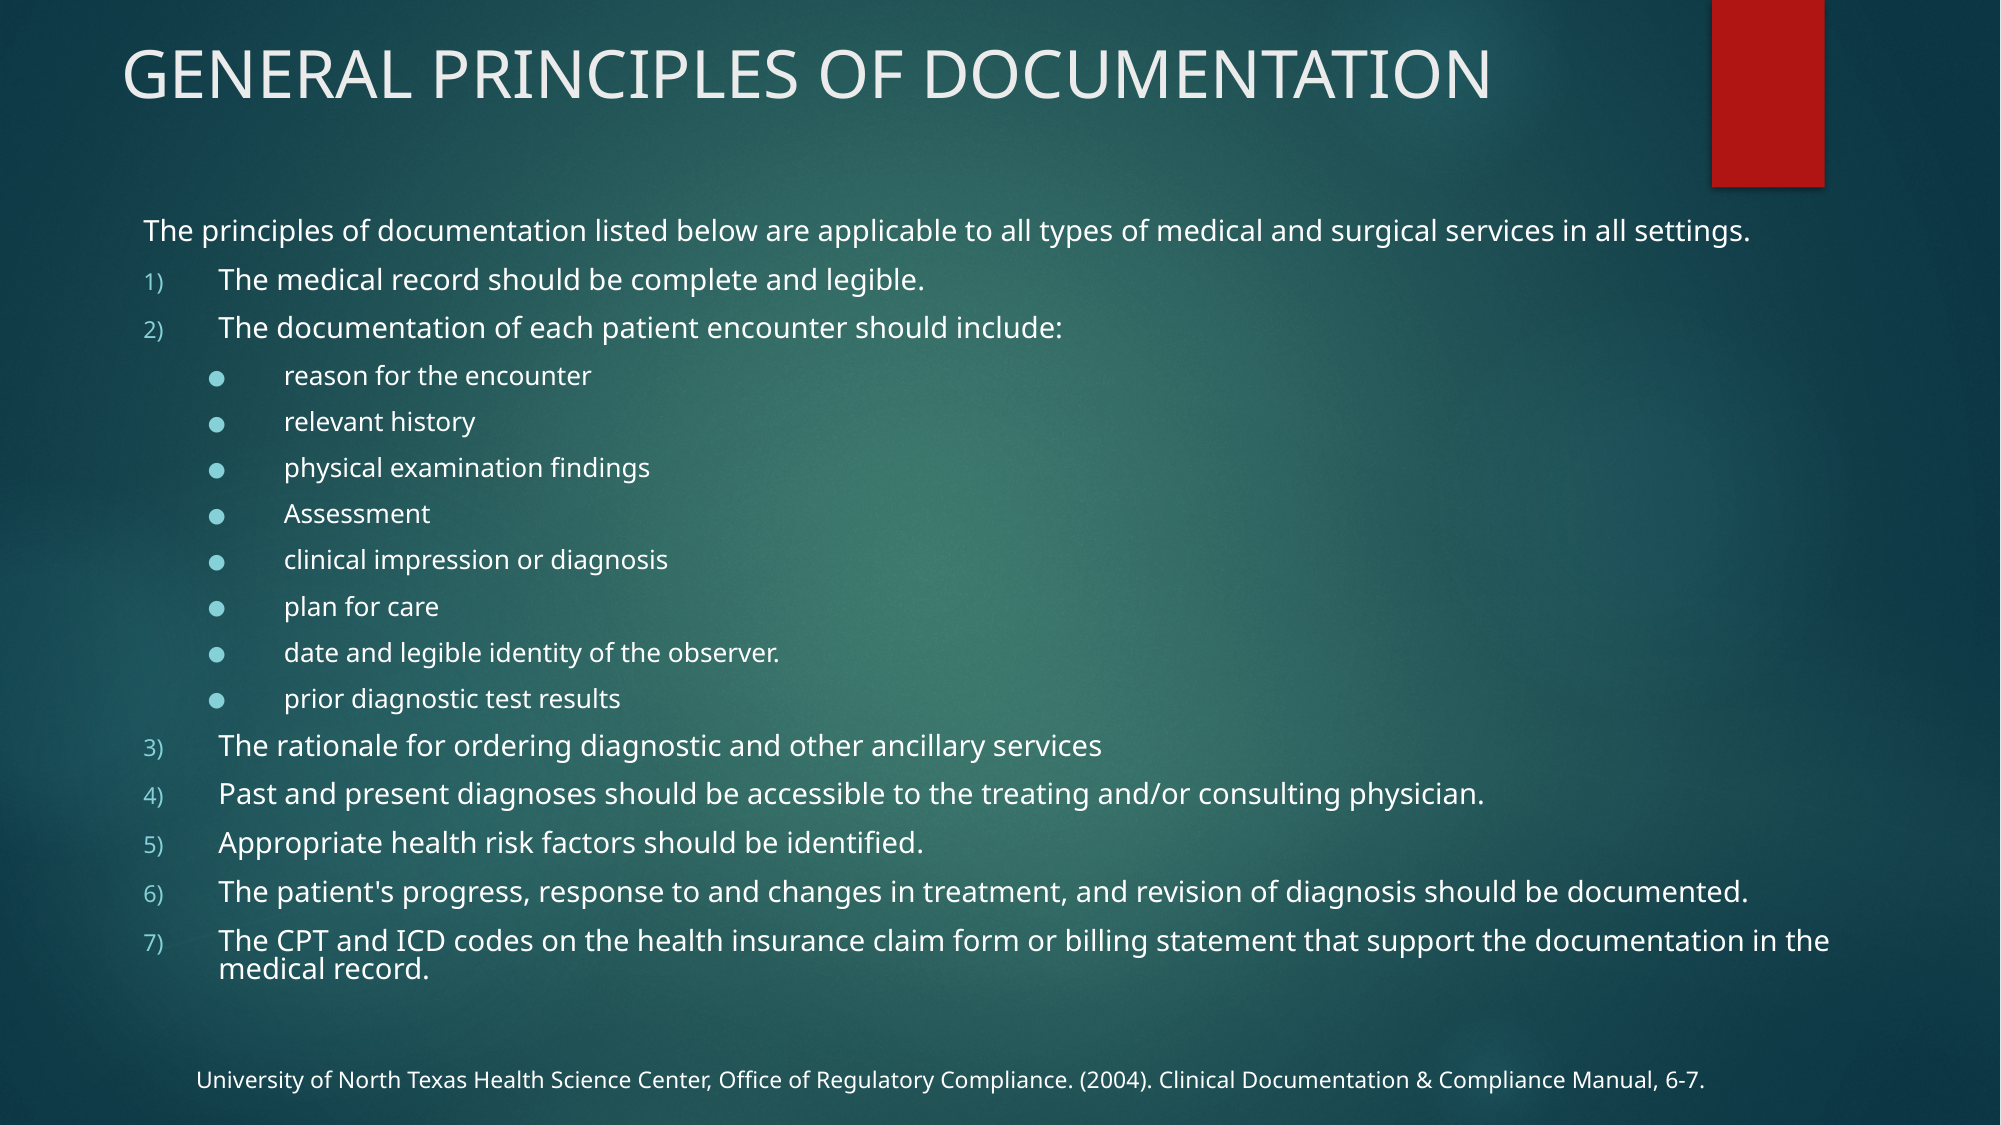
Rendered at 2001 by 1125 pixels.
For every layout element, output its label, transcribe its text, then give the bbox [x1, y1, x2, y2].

title GENERAL PRINCIPLES OF DOCUMENTATION [106, 24, 1649, 254]
picture [0, 0, 2001, 1125]
text_box University of North Texas Health Science Center, Office of Regulatory Compliance. (2004). Clinical Documentation & Compliance Manual, 6-7. [181, 1057, 1819, 1101]
list The principles of documentation listed below are applicable to all types of medical and surgical services in all settings. The medical record should be complete and legible. The documentation of each patient encounter should include: reason for the encounter relevant history physical examination findings Assessment clinical impression or diagnosis plan for care date and legible identity of the observer. prior diagnostic test results The rationale for ordering diagnostic and other ancillary services Past and present diagnoses should be accessible to the treating and/or consulting physician. Appropriate health risk factors should be identified. The patient's progress, response to and changes in treatment, and revision of diagnosis should be documented. The CPT and ICD codes on the health insurance claim form or billing statement that support the documentation in the medical record. [128, 211, 1872, 1017]
